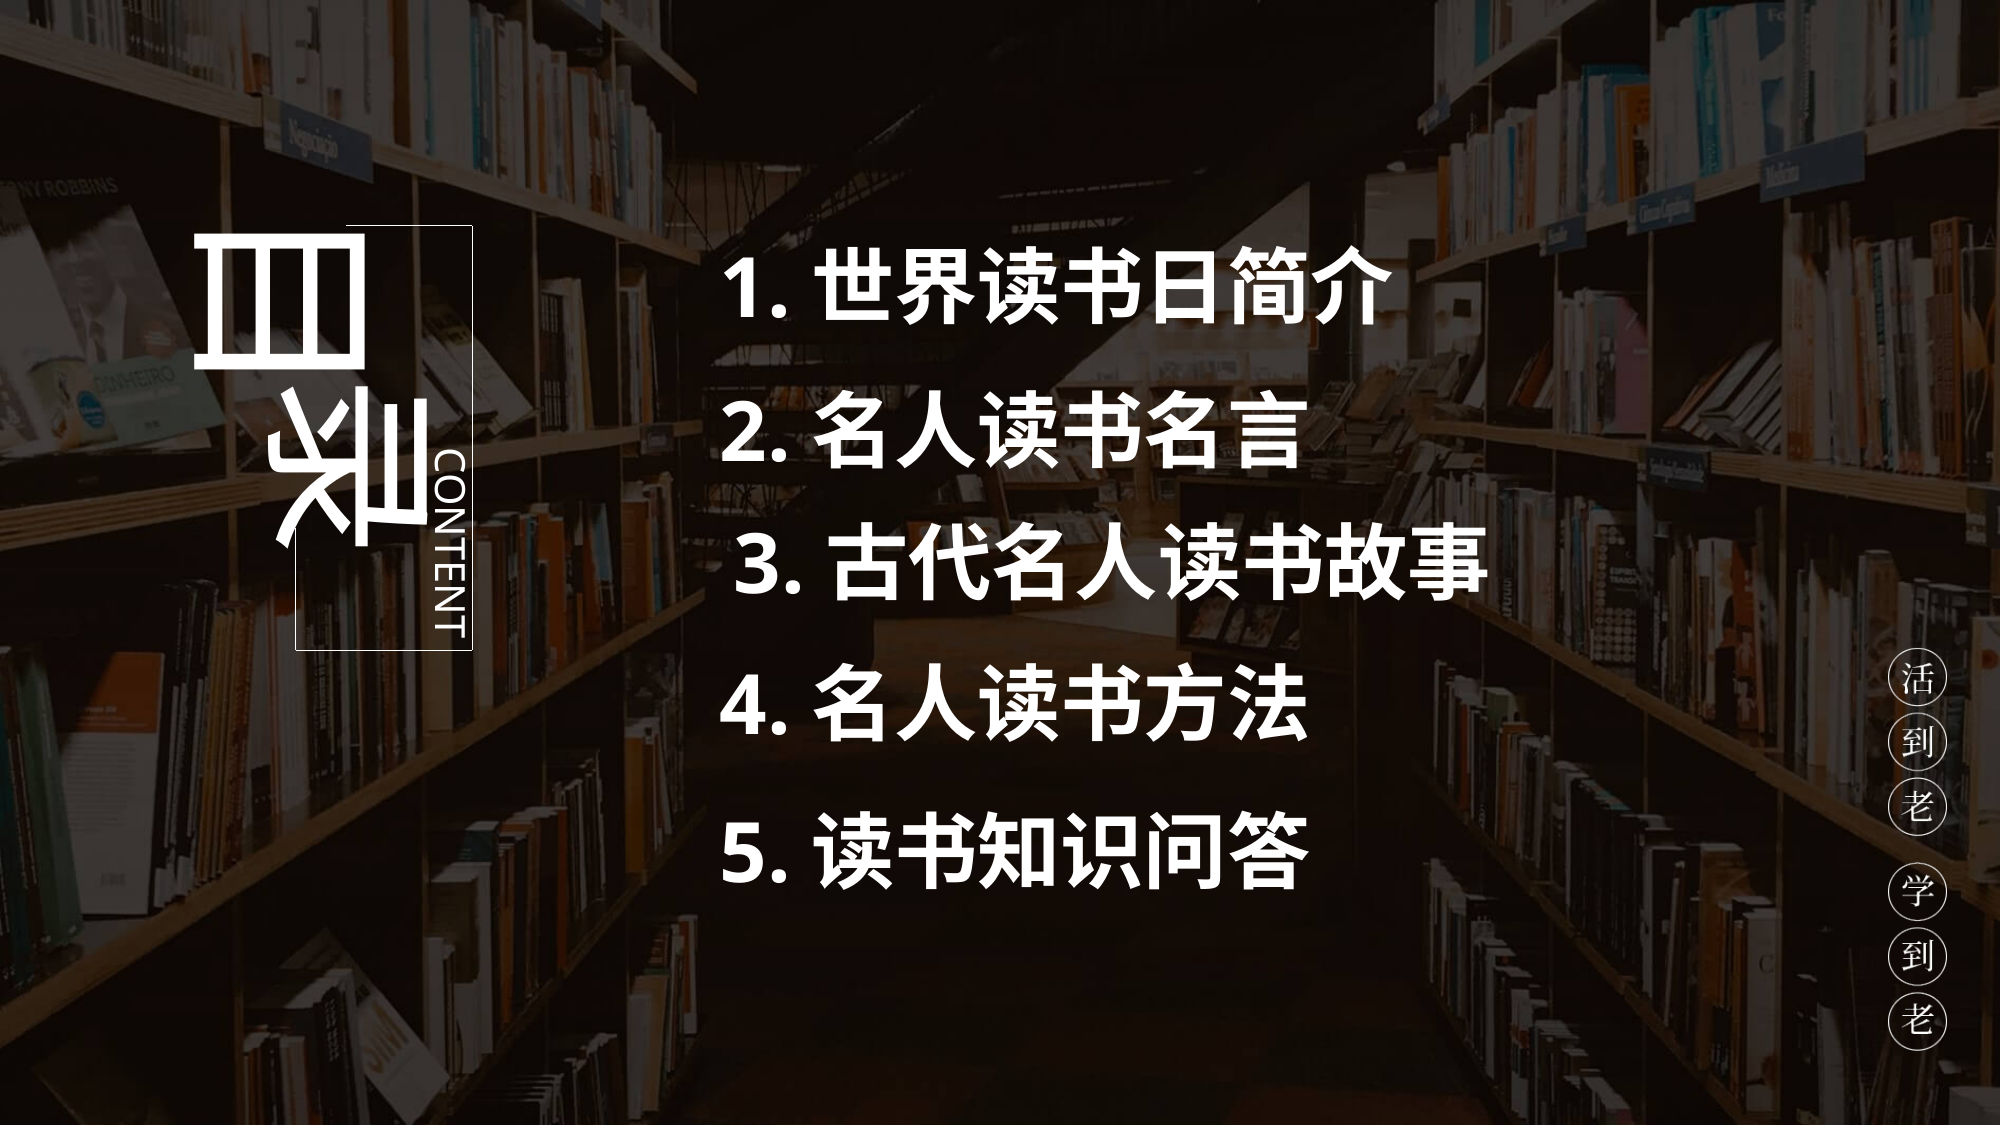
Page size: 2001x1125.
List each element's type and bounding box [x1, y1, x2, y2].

text_box [295, 225, 473, 650]
picture [0, 0, 2000, 1125]
